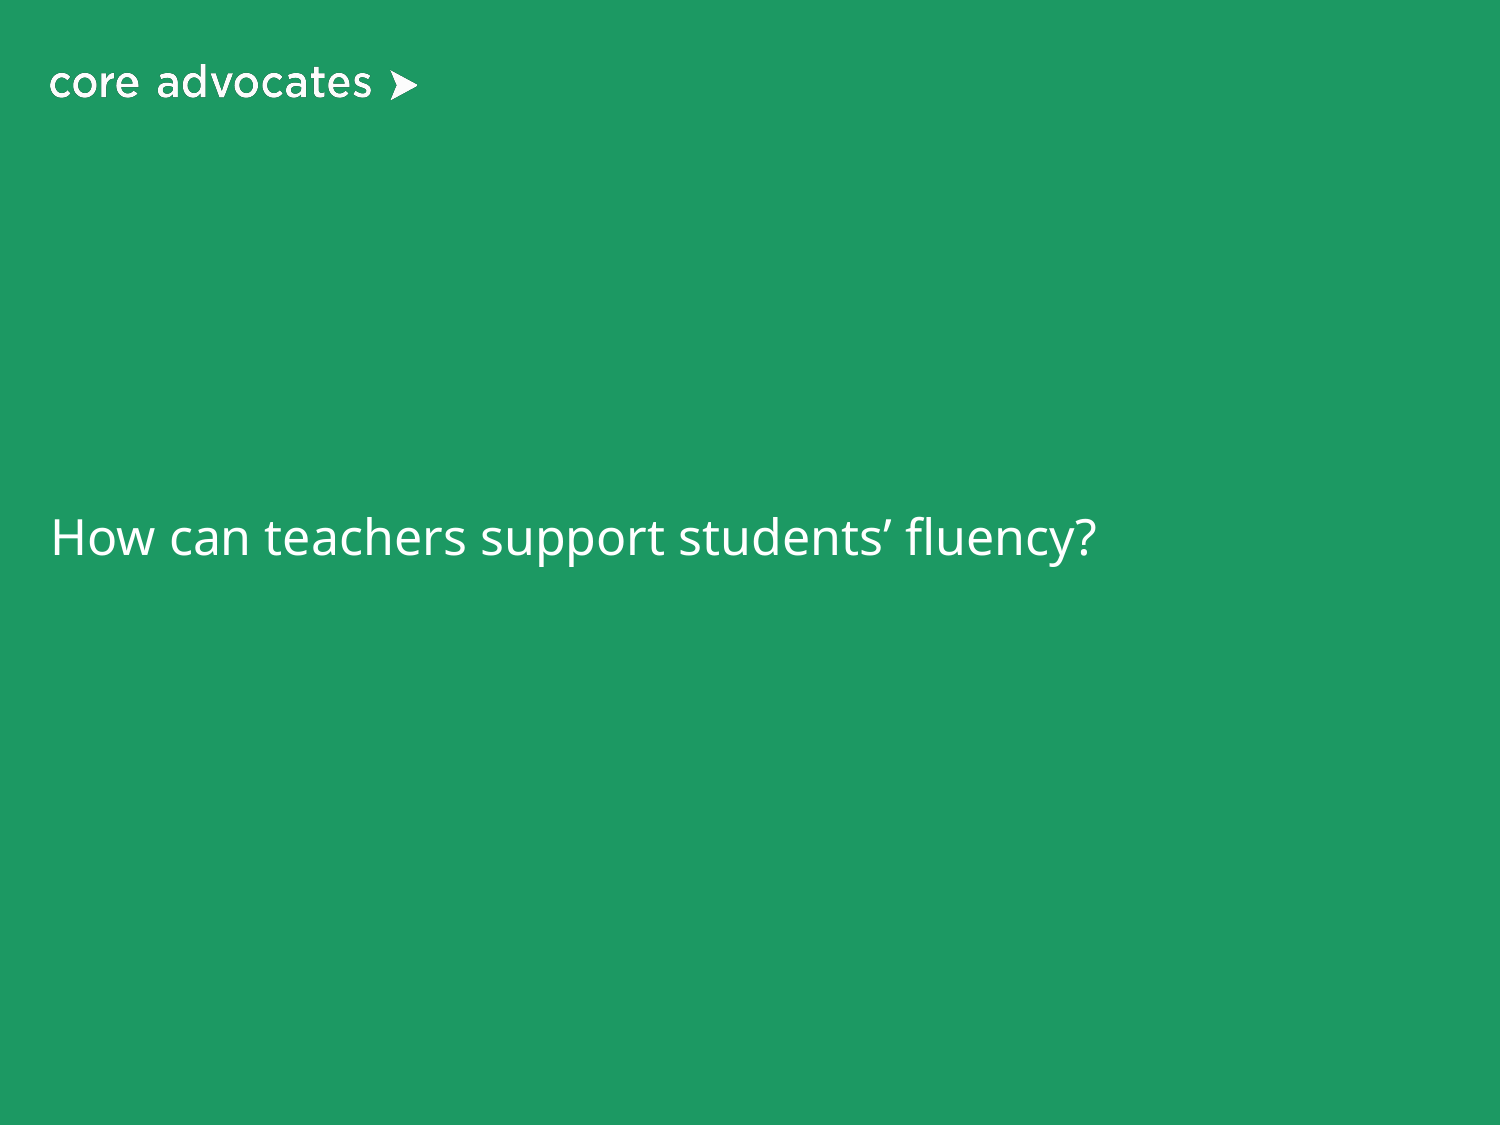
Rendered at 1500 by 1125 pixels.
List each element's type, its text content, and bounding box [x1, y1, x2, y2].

picture [50, 64, 417, 100]
title How can teachers support students’ fluency? [35, 464, 1450, 607]
